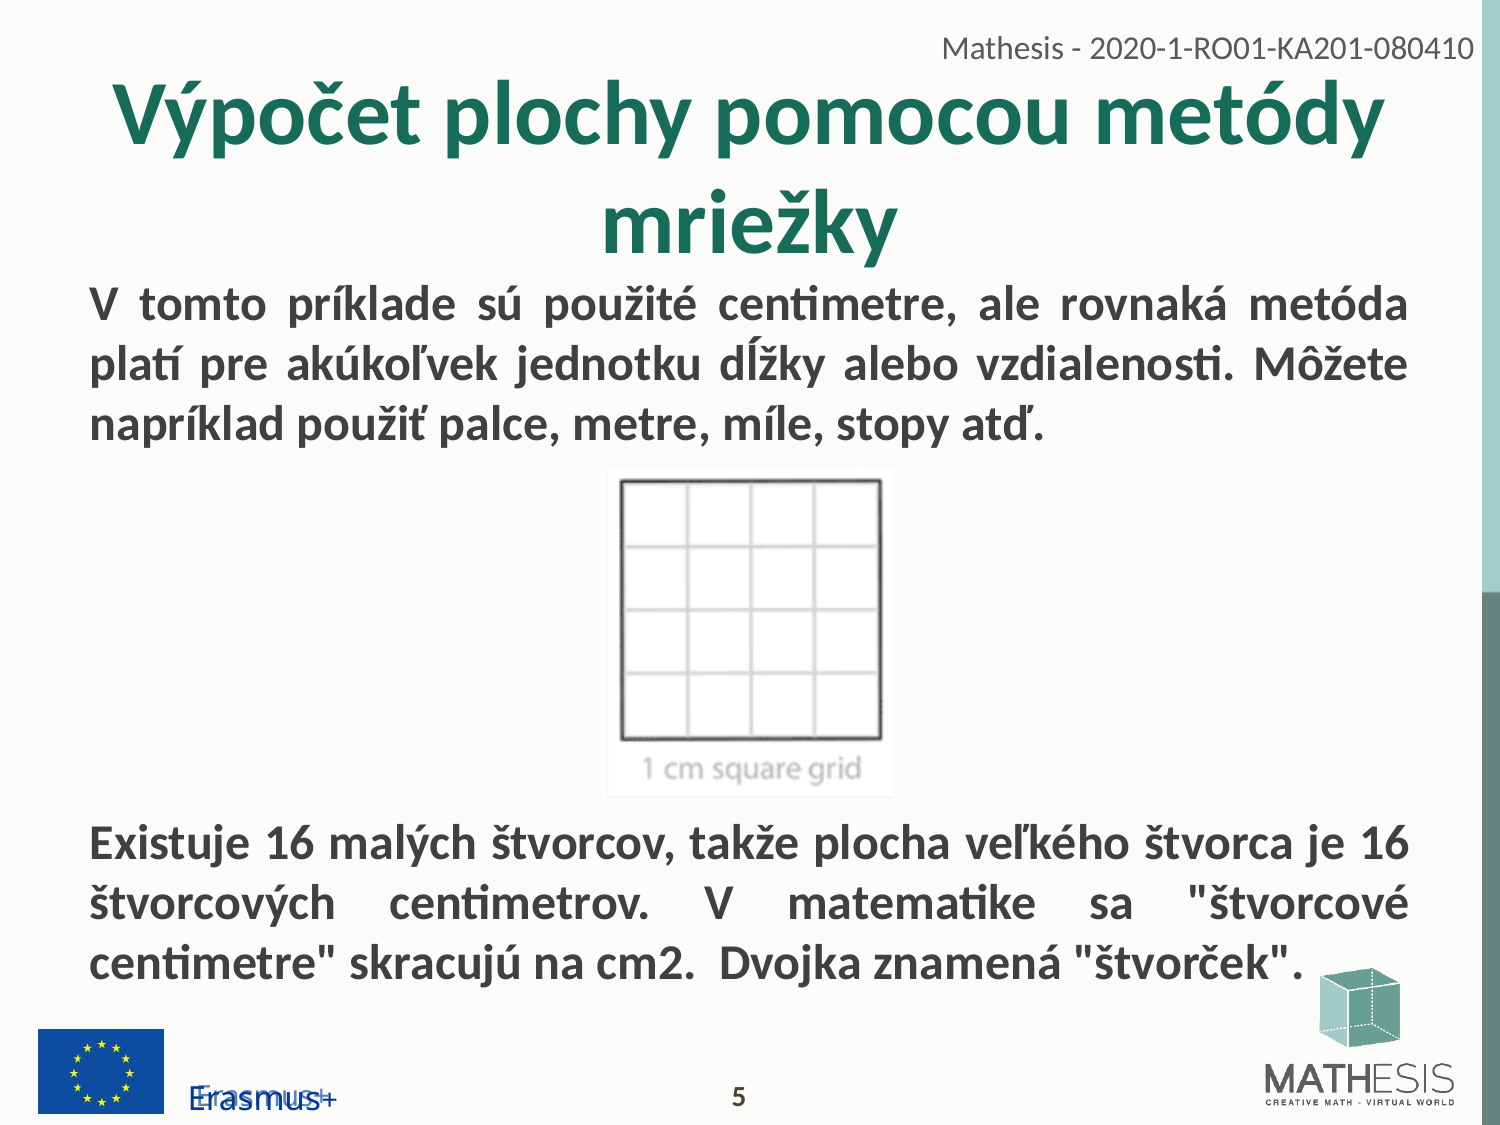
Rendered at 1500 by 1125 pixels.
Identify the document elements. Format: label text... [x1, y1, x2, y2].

title Výpočet plochy pomocou metódy mriežky [75, 45, 1425, 233]
list V tomto príklade sú použité centimetre, ale rovnaká metóda platí pre akúkoľvek jednotku dĺžky alebo vzdialenosti. Môžete napríklad použiť palce, metre, míle, stopy atď. Existuje 16 malých štvorcov, takže plocha veľkého štvorca je 16 štvorcových centimetrov. V matematike sa "štvorcové centimetre" skracujú na cm2. Dvojka znamená "štvorček". [75, 262, 1425, 1005]
picture [606, 469, 894, 798]
picture [38, 1029, 164, 1114]
